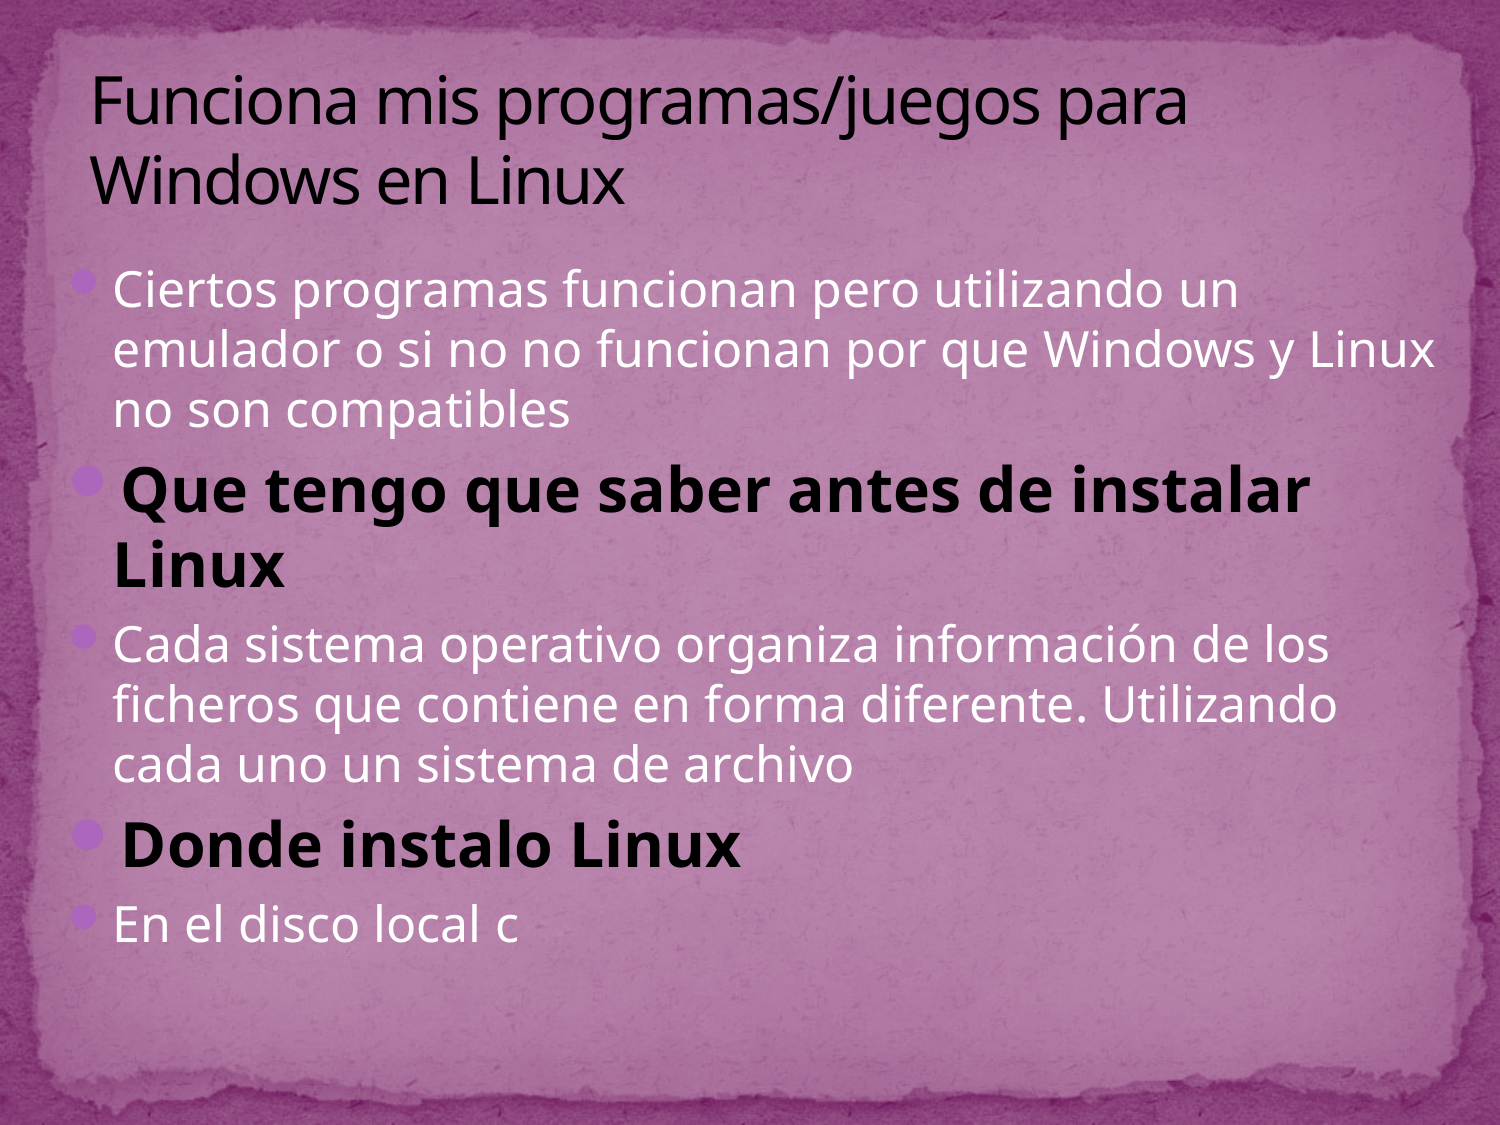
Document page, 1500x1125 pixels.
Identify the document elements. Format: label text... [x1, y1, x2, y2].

list Ciertos programas funcionan pero utilizando un emulador o si no no funcionan por que Windows y Linux no son compatibles Que tengo que saber antes de instalar Linux Cada sistema operativo organiza información de los ficheros que contiene en forma diferente. Utilizando cada uno un sistema de archivo Donde instalo Linux En el disco local c [53, 249, 1459, 1000]
title Funciona mis programas/juegos para Windows en Linux [74, 24, 1425, 225]
